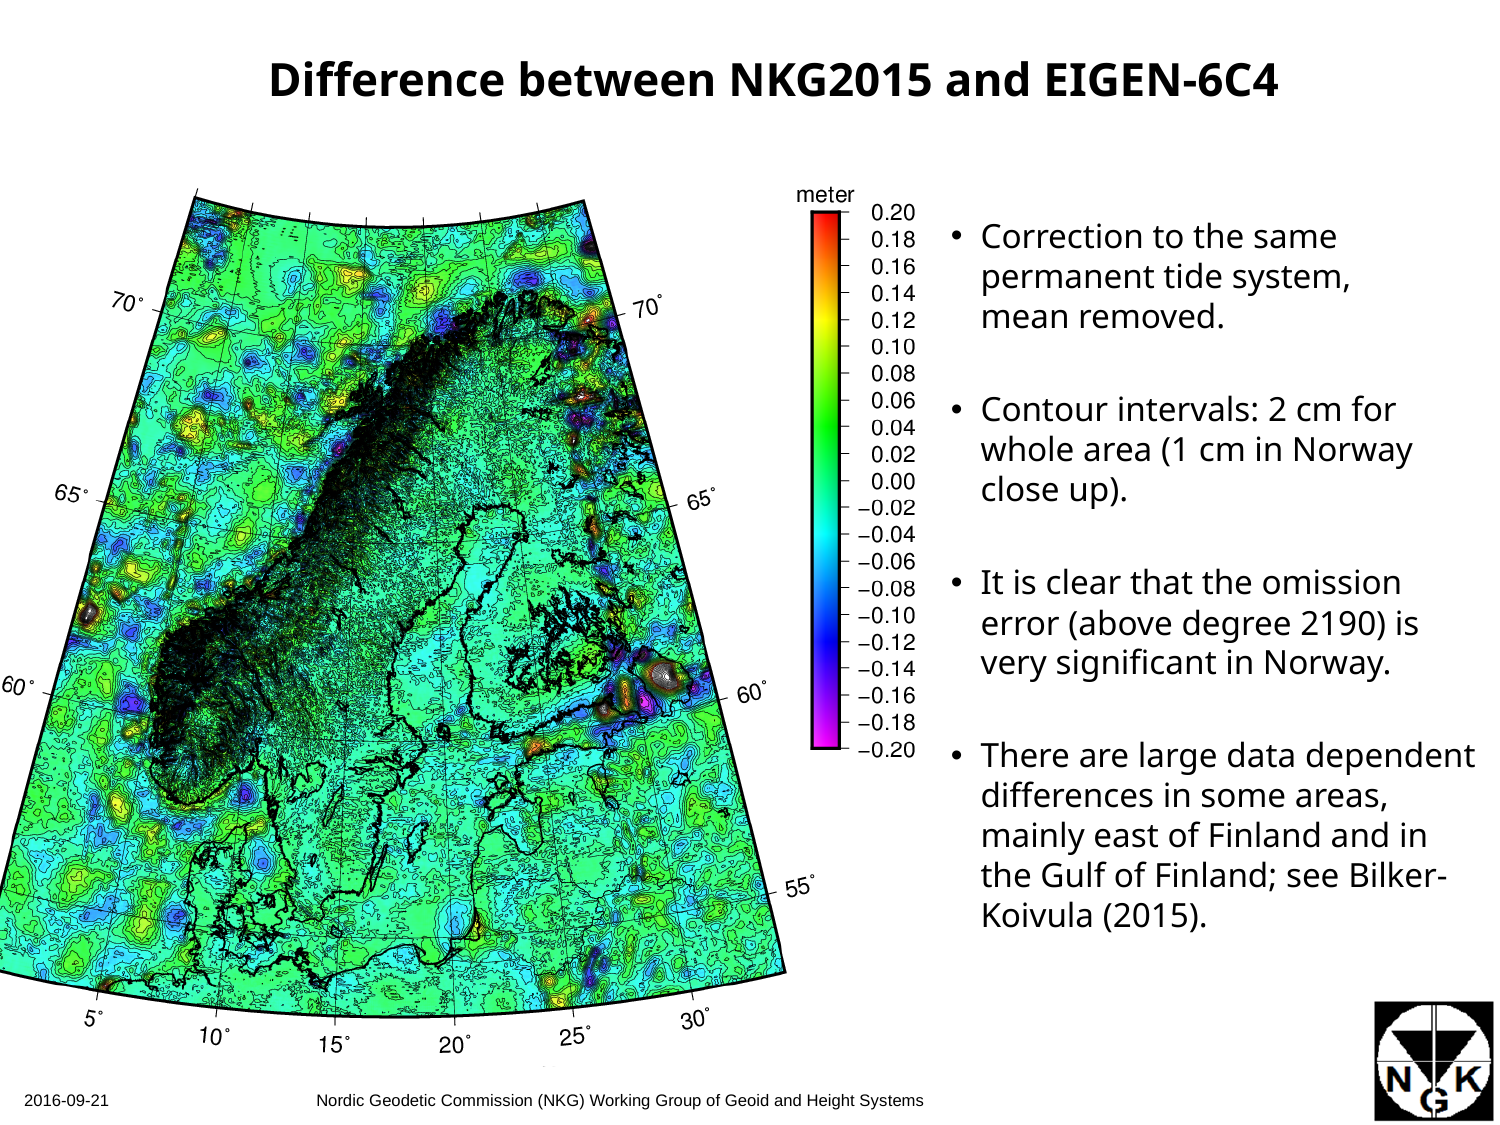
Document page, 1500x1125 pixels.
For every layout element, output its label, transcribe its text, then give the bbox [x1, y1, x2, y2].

picture [1372, 999, 1495, 1125]
picture [0, 164, 937, 1080]
title Difference between NKG2015 and EIGEN-6C4 [123, 42, 1424, 185]
list Correction to the same permanent tide system, mean removed. Contour intervals: 2 cm for whole area (1 cm in Norway close up). It is clear that the omission error (above degree 2190) is very significant in Norway. There are large data dependent differences in some areas, mainly east of Finland and in the Gulf of Finland; see Bilker-Koivula (2015). [941, 207, 1497, 965]
